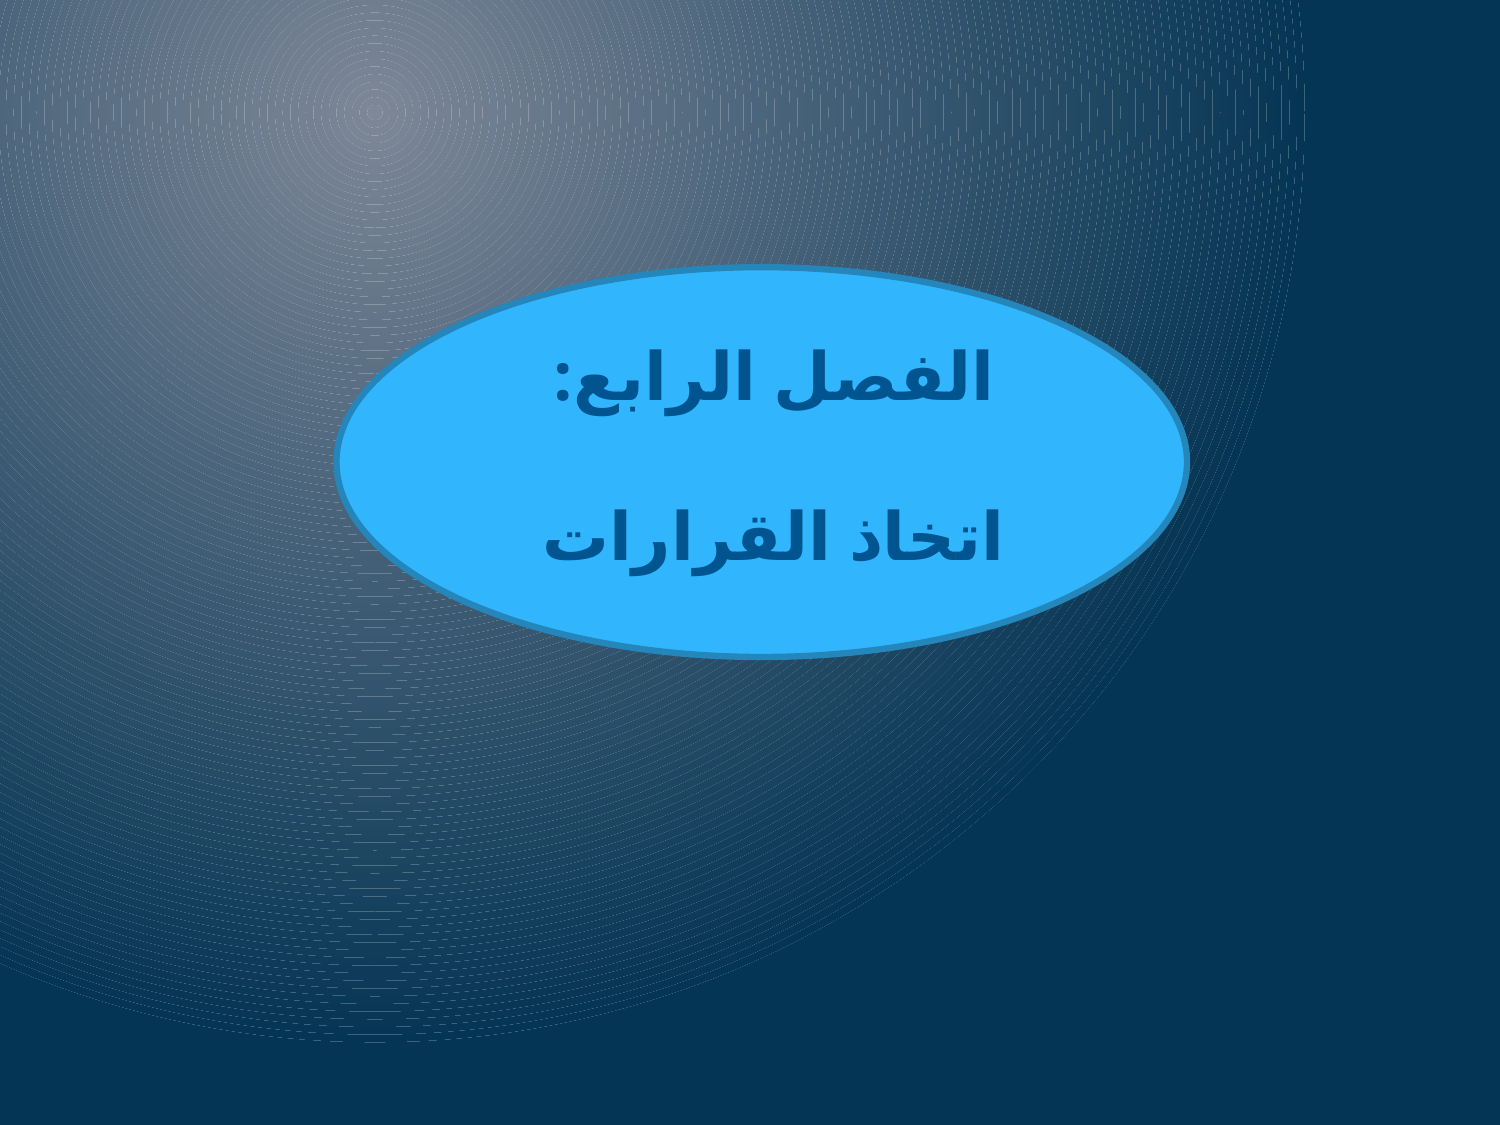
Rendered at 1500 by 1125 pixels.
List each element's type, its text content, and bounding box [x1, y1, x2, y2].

text_box [449, 264, 1074, 326]
text_box [632, 651, 891, 661]
title الفصل الرابع: اتخاذ القرارات [206, 326, 1341, 651]
